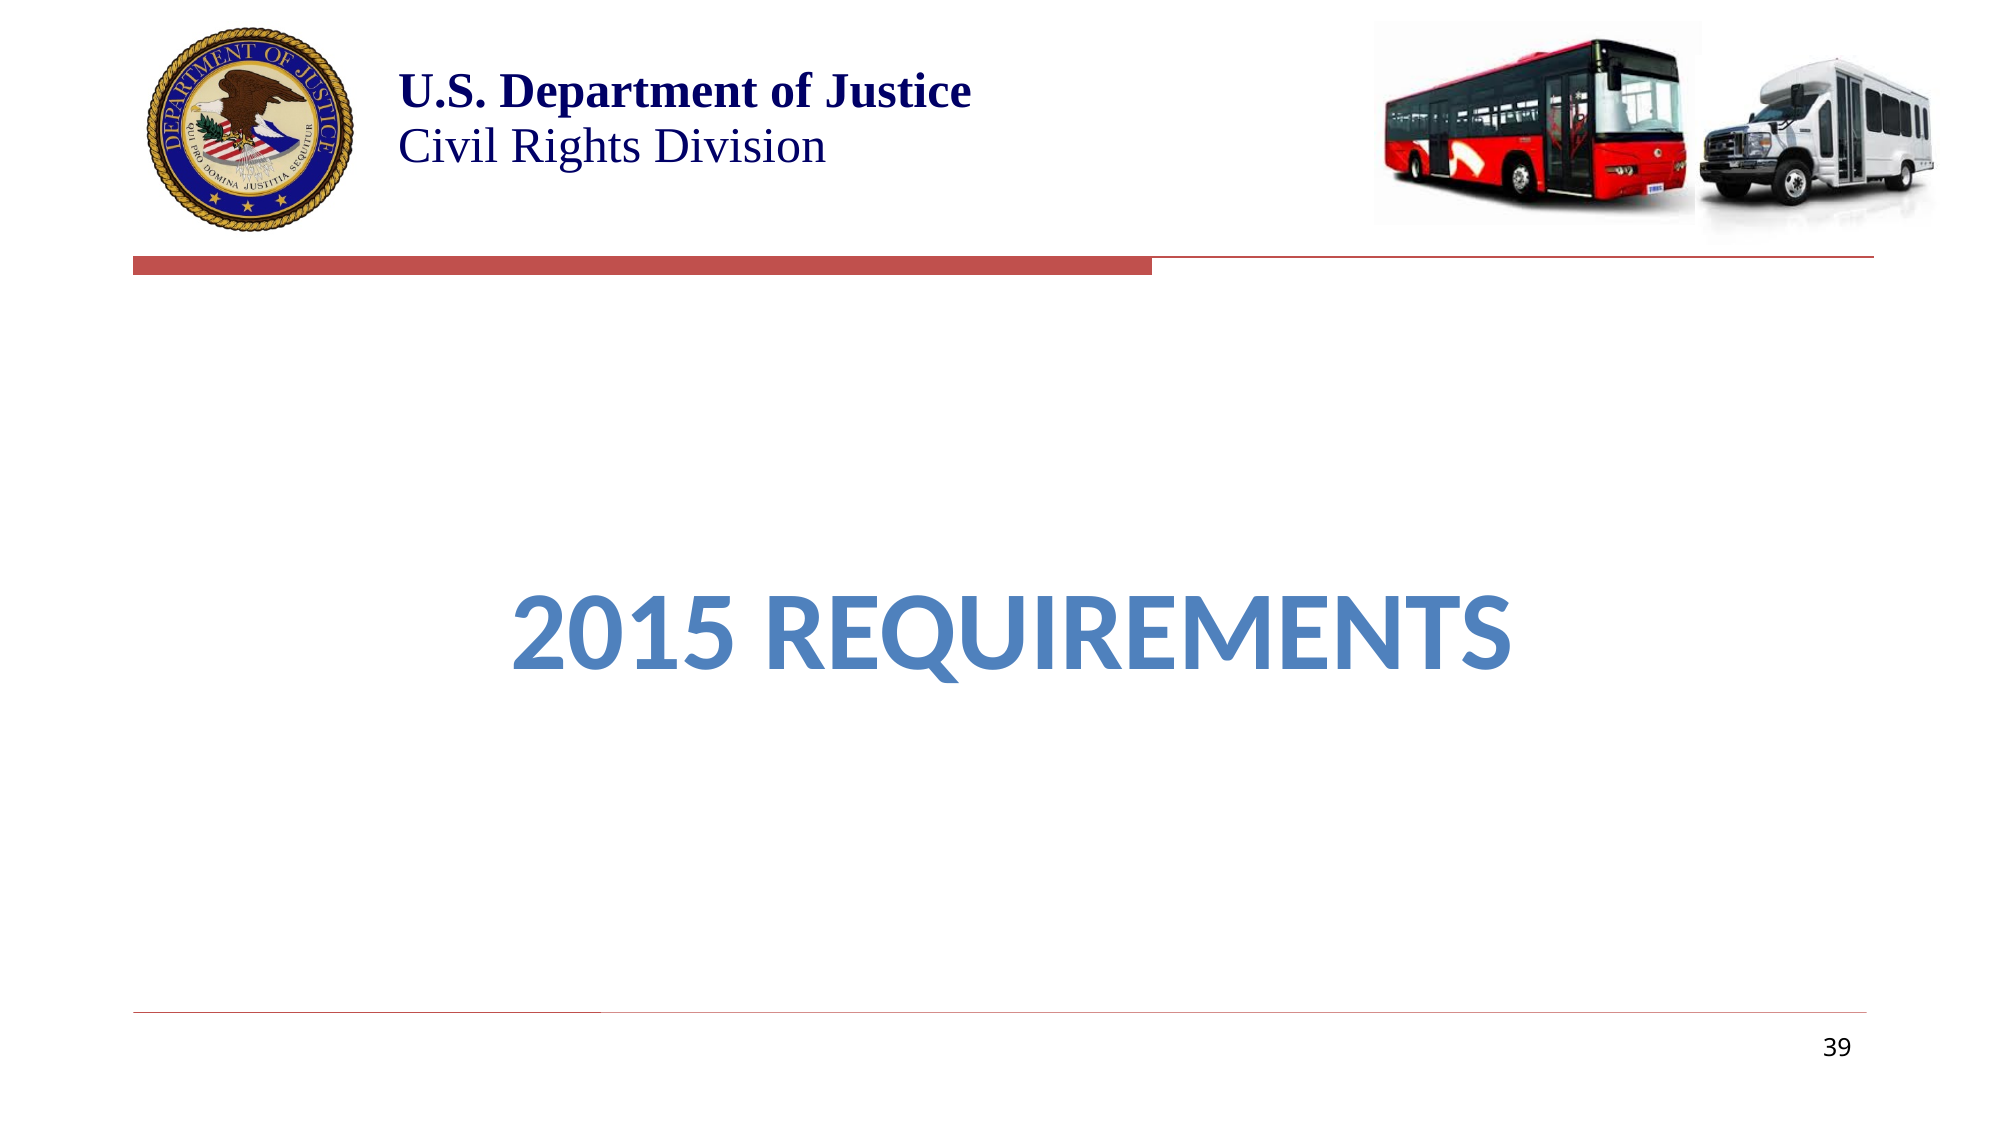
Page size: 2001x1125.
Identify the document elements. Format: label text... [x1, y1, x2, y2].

picture [137, 21, 363, 238]
picture [1374, 21, 1940, 245]
slide_number 39 [1433, 1024, 1867, 1103]
title 2015 Requirements [324, 574, 1701, 701]
